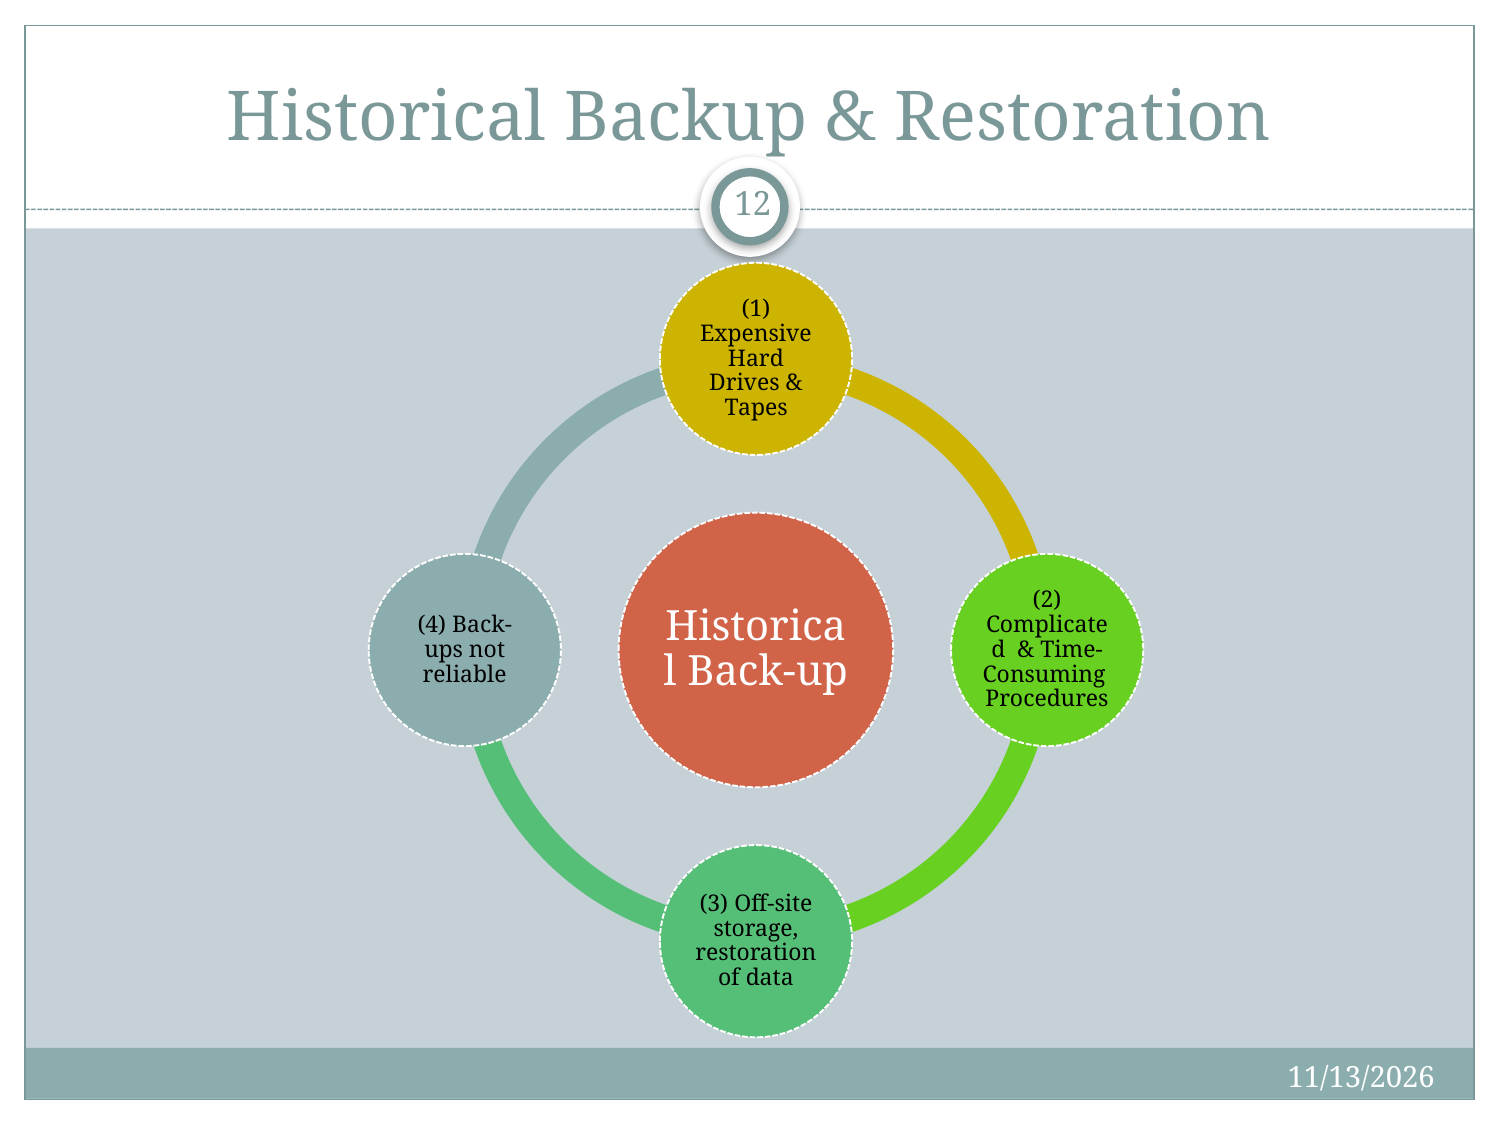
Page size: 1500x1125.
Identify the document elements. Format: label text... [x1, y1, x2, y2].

slide_number 12 [715, 168, 791, 241]
title Historical Backup & Restoration [49, 37, 1450, 162]
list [49, 262, 1463, 1038]
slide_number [950, 1050, 1450, 1111]
